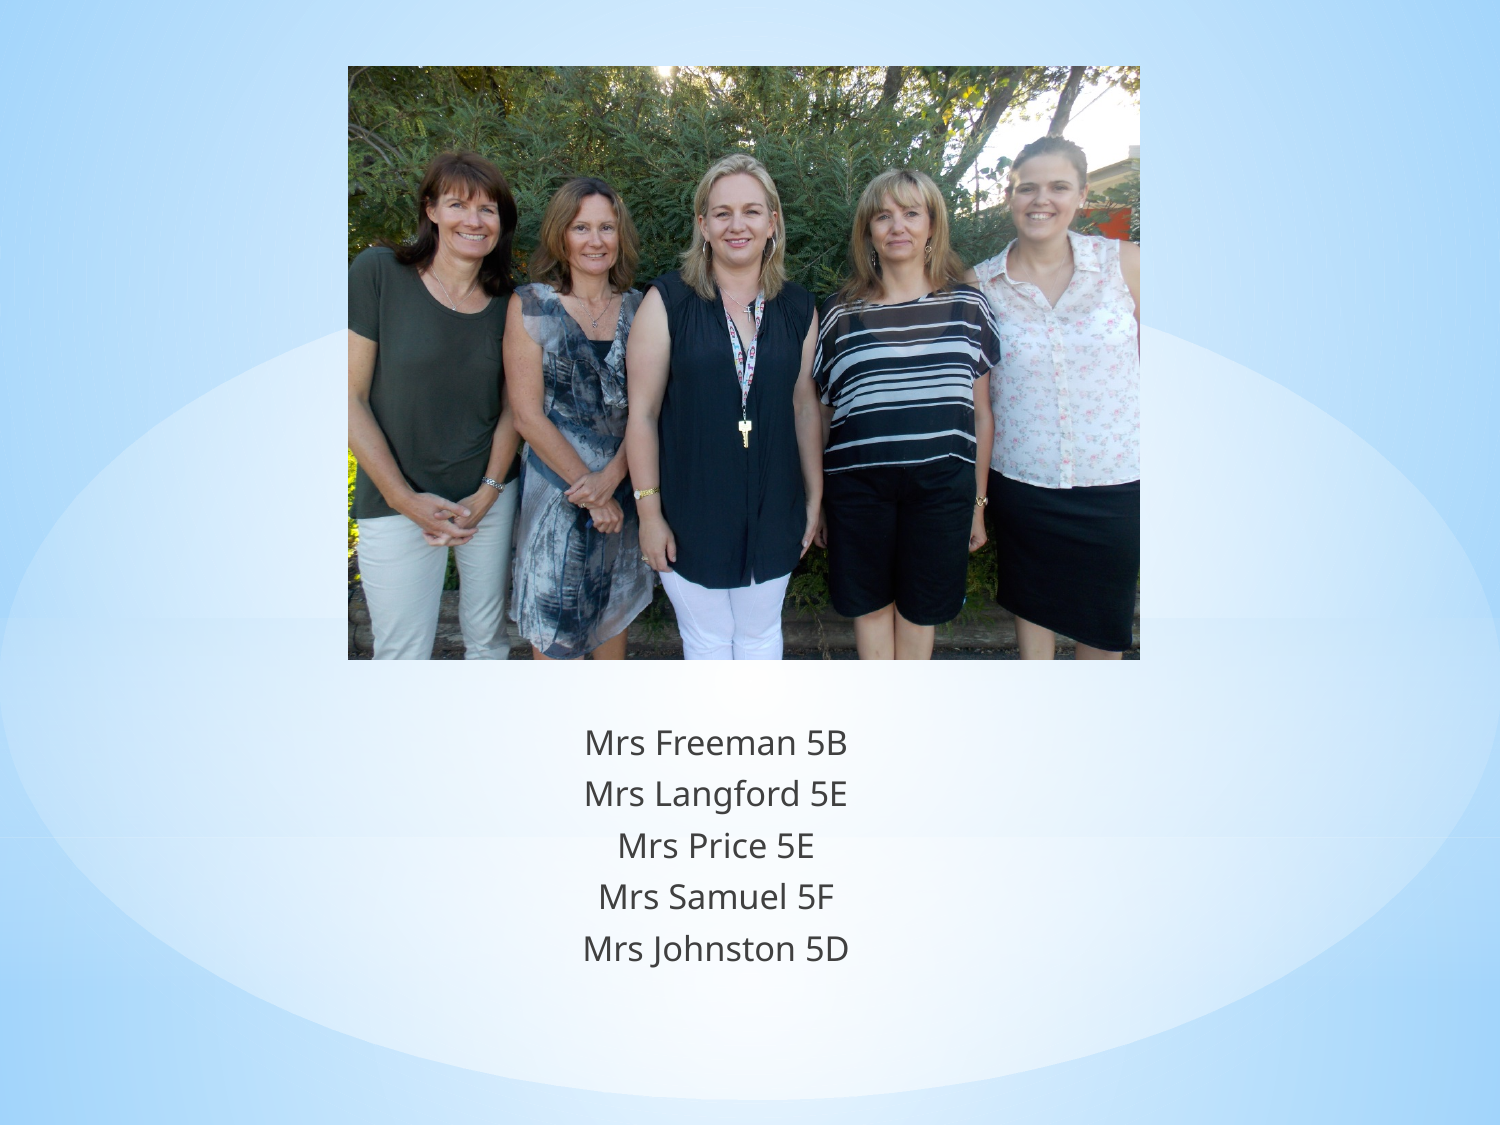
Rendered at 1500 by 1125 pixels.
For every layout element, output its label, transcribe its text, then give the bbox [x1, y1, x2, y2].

picture [348, 66, 1140, 661]
list Mrs Freeman 5B Mrs Langford 5E Mrs Price 5E Mrs Samuel 5F Mrs Johnston 5D [187, 609, 1238, 976]
